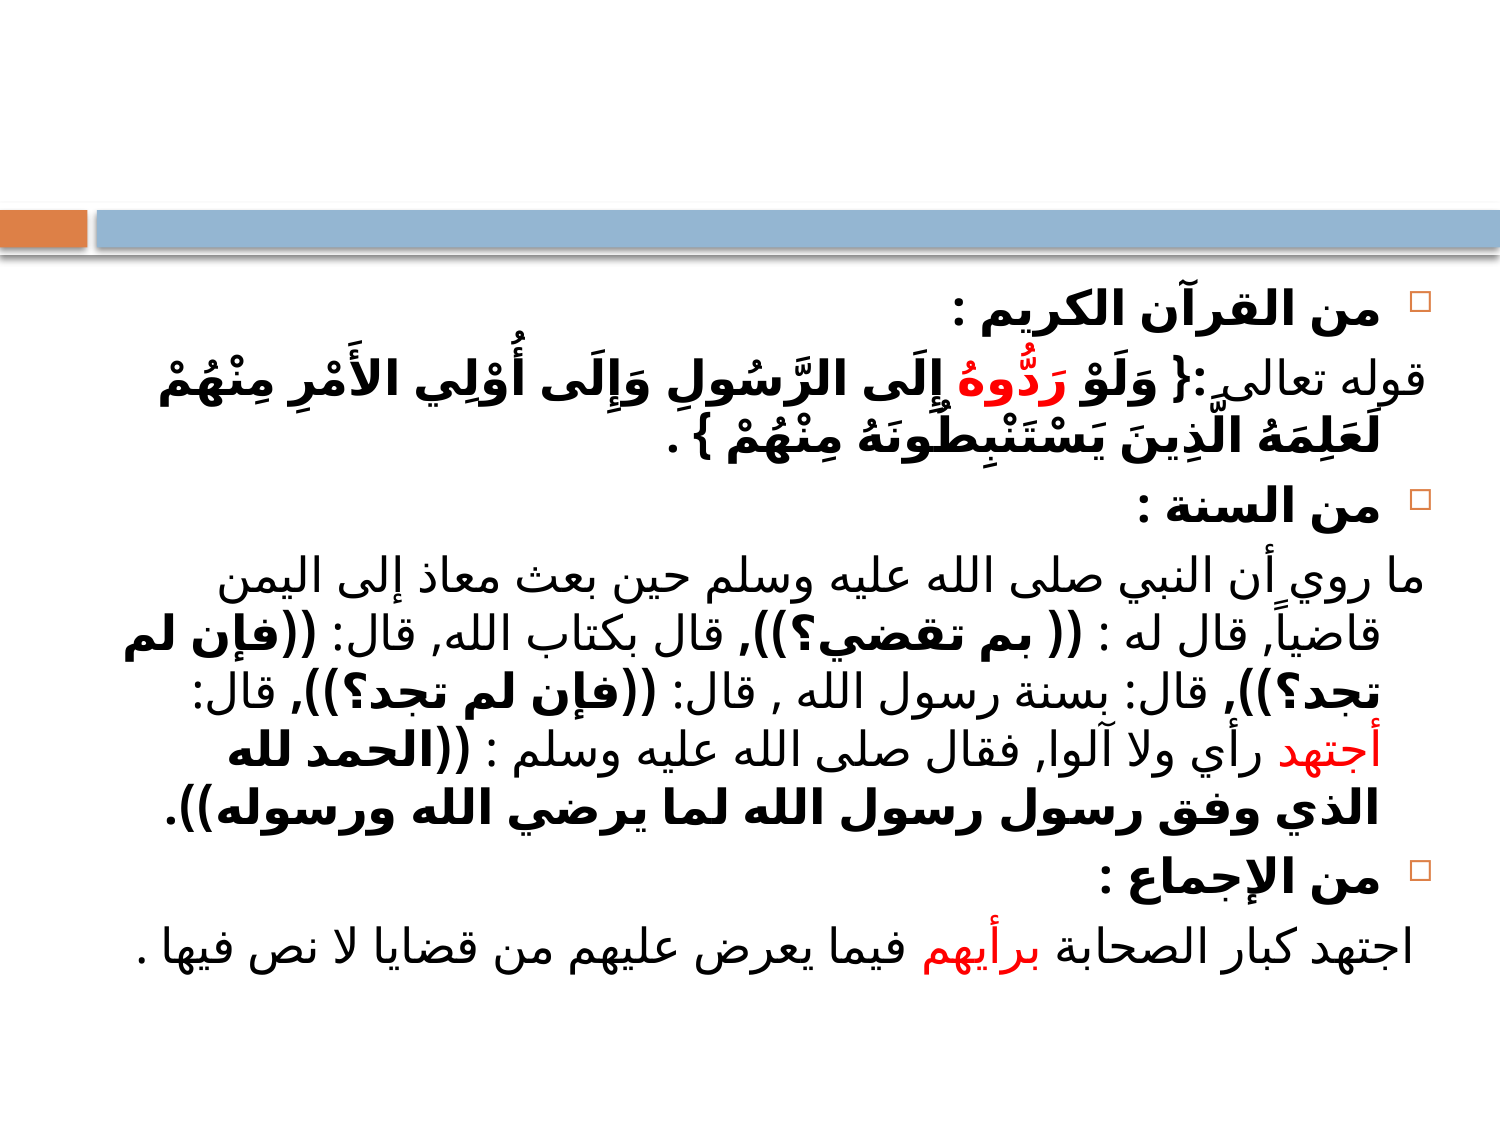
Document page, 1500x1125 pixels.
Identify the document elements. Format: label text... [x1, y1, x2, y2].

list من القرآن الكريم : قوله تعالى :{ وَلَوْ رَدُّوهُ إِلَى الرَّسُولِ وَإِلَى أُوْلِي الأَمْرِ مِنْهُمْ لَعَلِمَهُ الَّذِينَ يَسْتَنْبِطُونَهُ مِنْهُمْ } . من السنة : ما روي أن النبي صلى الله عليه وسلم حين بعث معاذ إلى اليمن قاضياً, قال له : (( بم تقضي؟)), قال بكتاب الله, قال: ((فإن لم تجد؟)), قال: بسنة رسول الله , قال: ((فإن لم تجد؟)), قال: أجتهد رأي ولا آلوا, فقال صلى الله عليه وسلم : ((الحمد لله الذي وفق رسول رسول الله لما يرضي الله ورسوله)). من الإجماع : اجتهد كبار الصحابة برأيهم فيما يعرض عليهم من قضايا لا نص فيها . [105, 269, 1443, 1090]
